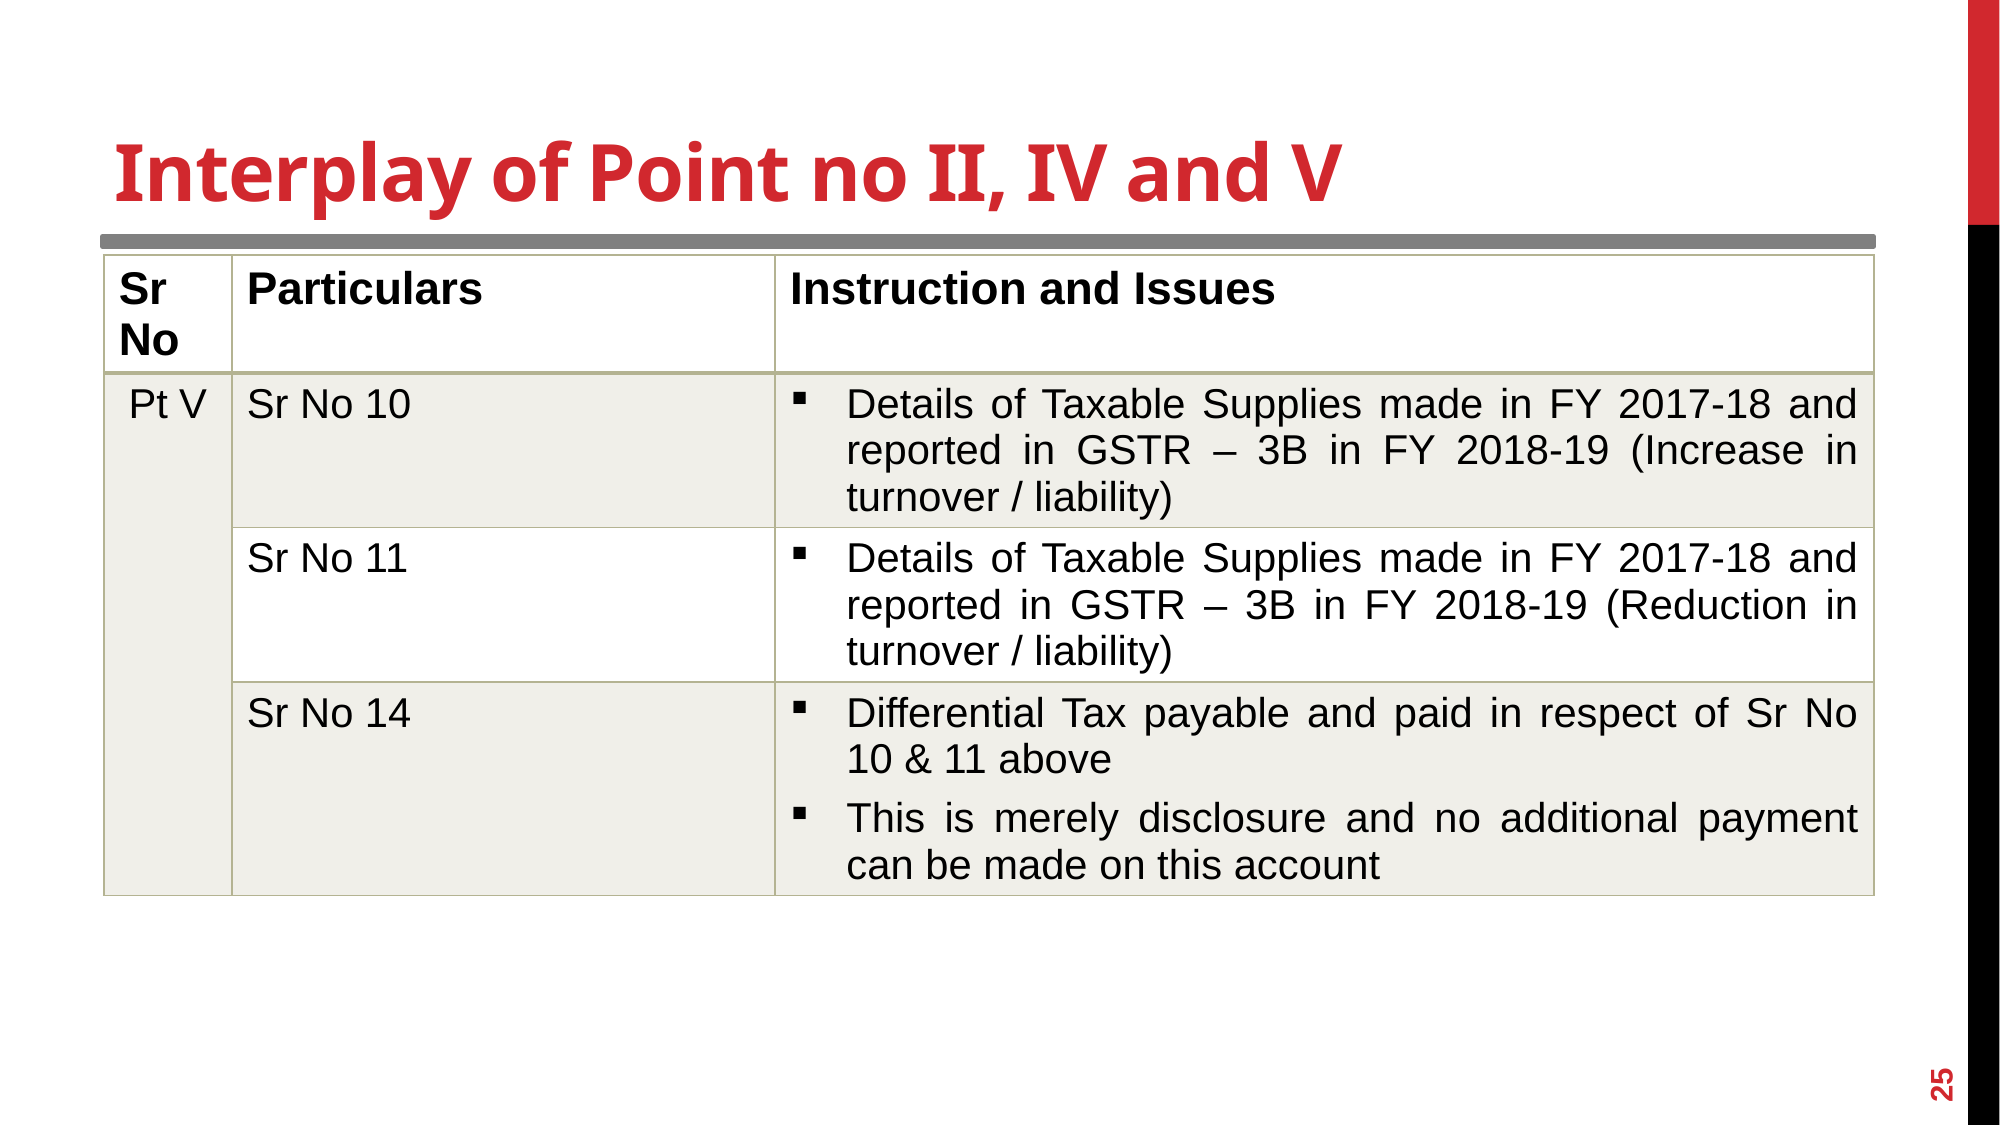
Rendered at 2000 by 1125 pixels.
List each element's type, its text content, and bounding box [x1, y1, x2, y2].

table_cell Details of Taxable Supplies made in FY 2017-18 and reported in GSTR – 3B in FY 2018-19 (Reduction in turnover / liability) [776, 528, 1873, 681]
table_header Instruction and Issues [776, 256, 1873, 371]
table_header Particulars [233, 256, 774, 371]
table_header Sr No [105, 256, 231, 371]
table_cell Pt V [105, 375, 231, 895]
table_cell Details of Taxable Supplies made in FY 2017-18 and reported in GSTR – 3B in FY 2018-19 (Increase in turnover / liability) [776, 375, 1873, 527]
table_cell Sr No 14 [233, 683, 774, 895]
slide_number 25 [1909, 1025, 1971, 1118]
table_cell Sr No 10 [233, 375, 774, 527]
table_cell Sr No 11 [233, 528, 774, 681]
title Interplay of Point no II, IV and V [99, 25, 1874, 225]
table_cell Differential Tax payable and paid in respect of Sr No 10 & 11 above This is merely disclosure and no additional payment can be made on this account [776, 683, 1873, 895]
